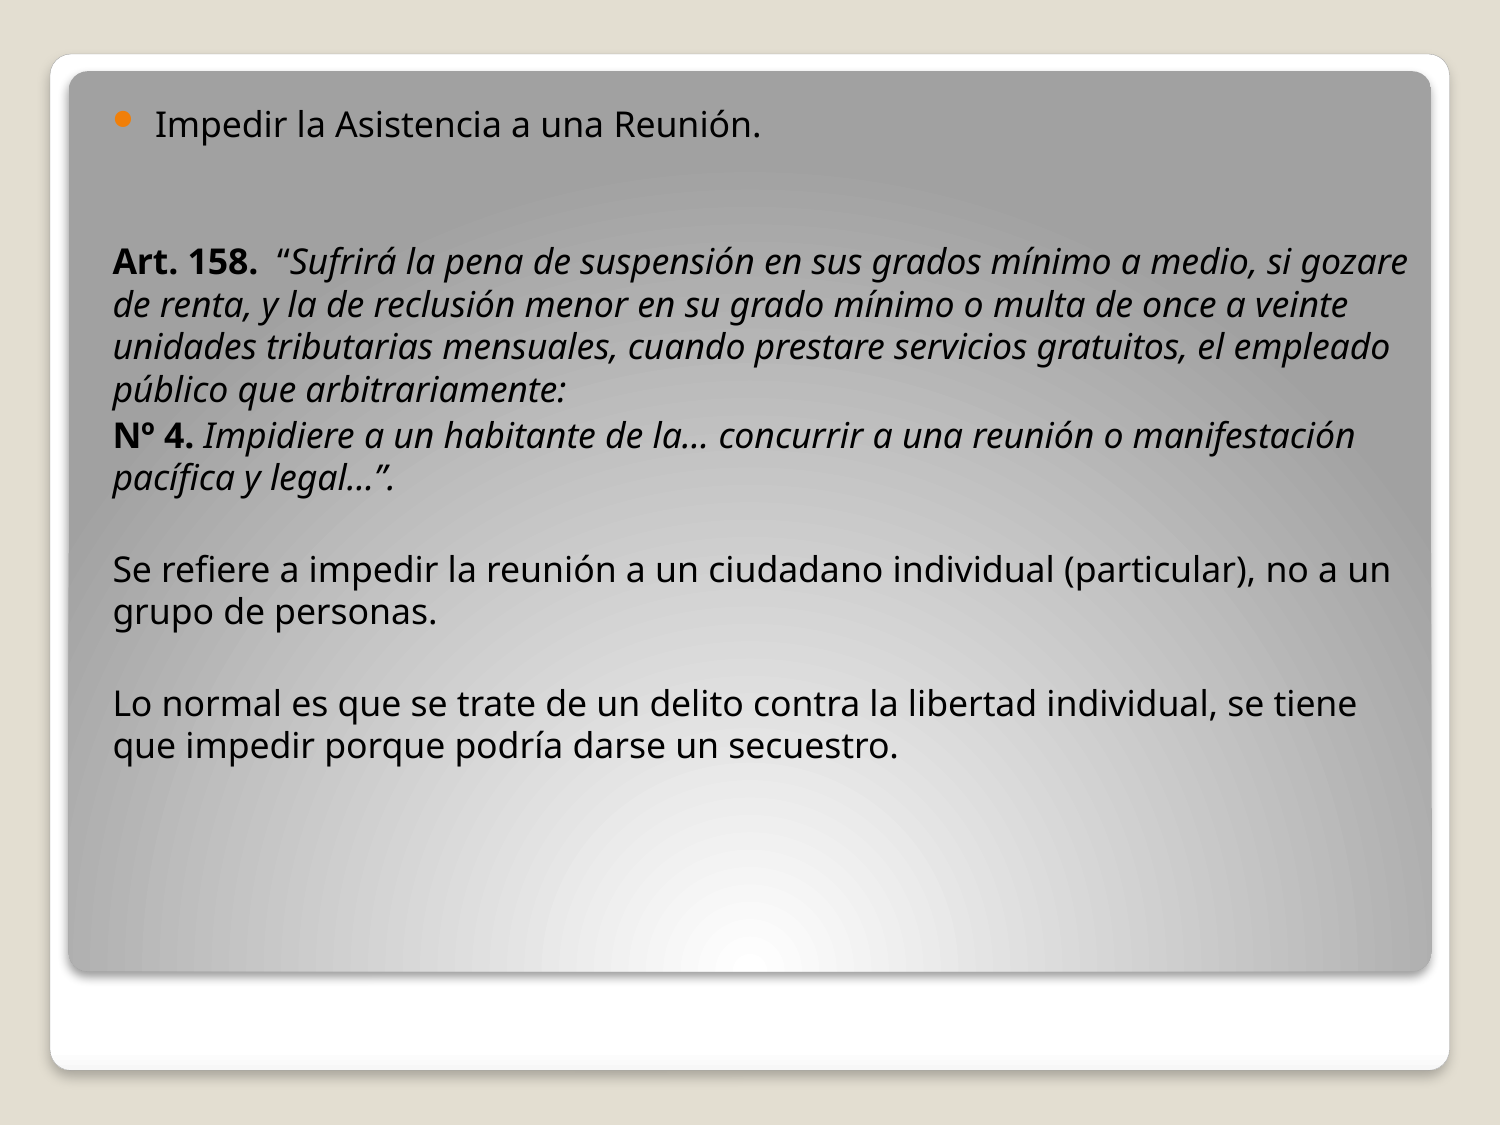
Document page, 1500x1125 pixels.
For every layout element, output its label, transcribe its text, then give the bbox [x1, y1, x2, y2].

list Impedir la Asistencia a una Reunión. Art. 158. “Sufrirá la pena de suspensión en sus grados mínimo a medio, si gozare de renta, y la de reclusión menor en su grado mínimo o multa de once a veinte unidades tributarias mensuales, cuando prestare servicios gratuitos, el empleado público que arbitrariamente: Nº 4. Impidiere a un habitante de la… concurrir a una reunión o manifestación pacífica y legal…”. Se refiere a impedir la reunión a un ciudadano individual (particular), no a un grupo de personas. Lo normal es que se trate de un delito contra la libertad individual, se tiene que impedir porque podría darse un secuestro. [82, 86, 1425, 774]
